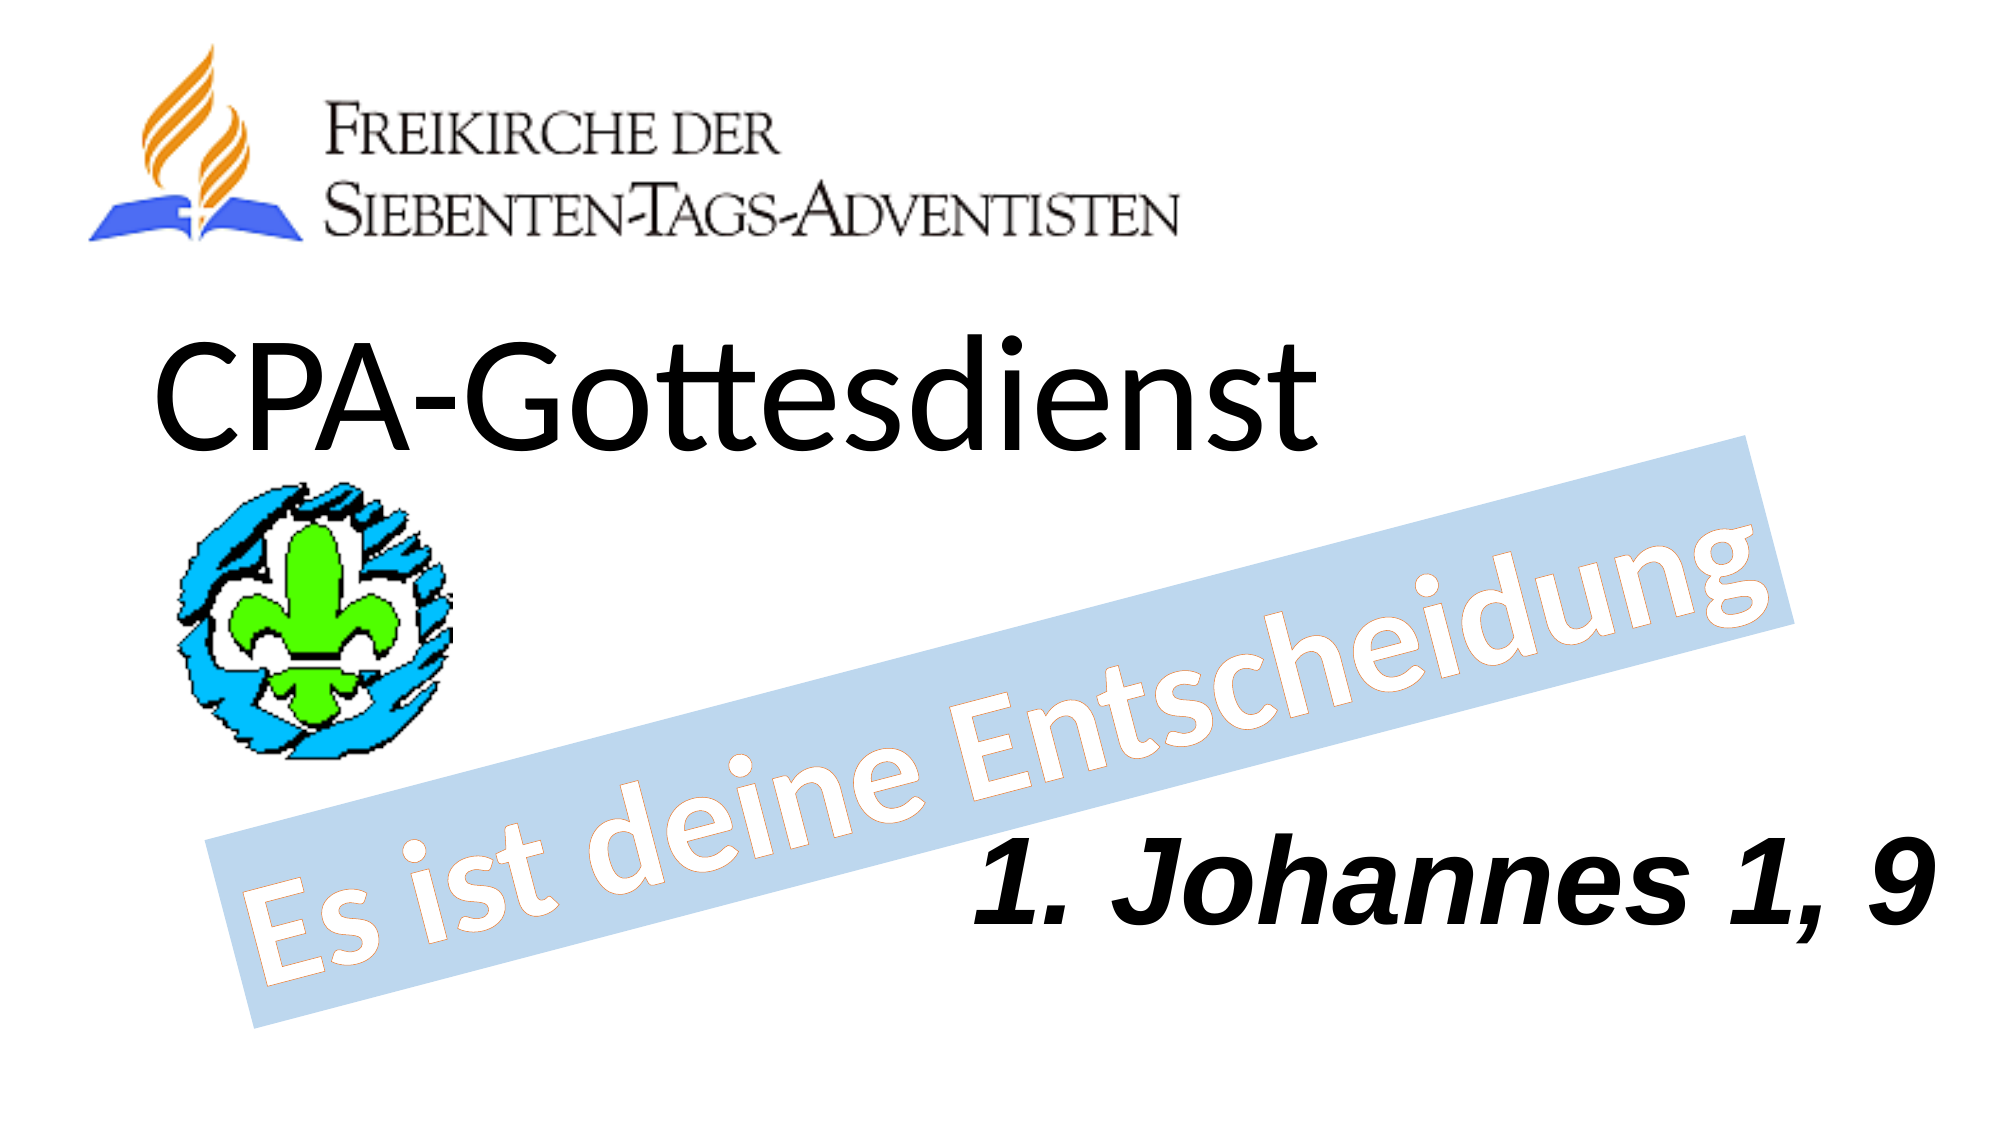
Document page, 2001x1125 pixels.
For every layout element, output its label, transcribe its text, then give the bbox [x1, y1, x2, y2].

text_box Es ist deine Entscheidung [204, 435, 1795, 1029]
picture [77, 37, 1185, 252]
list CPA-Gottesdienst [137, 299, 1863, 1014]
text_box 1. Johannes 1, 9 [957, 792, 1953, 957]
picture [169, 480, 453, 764]
